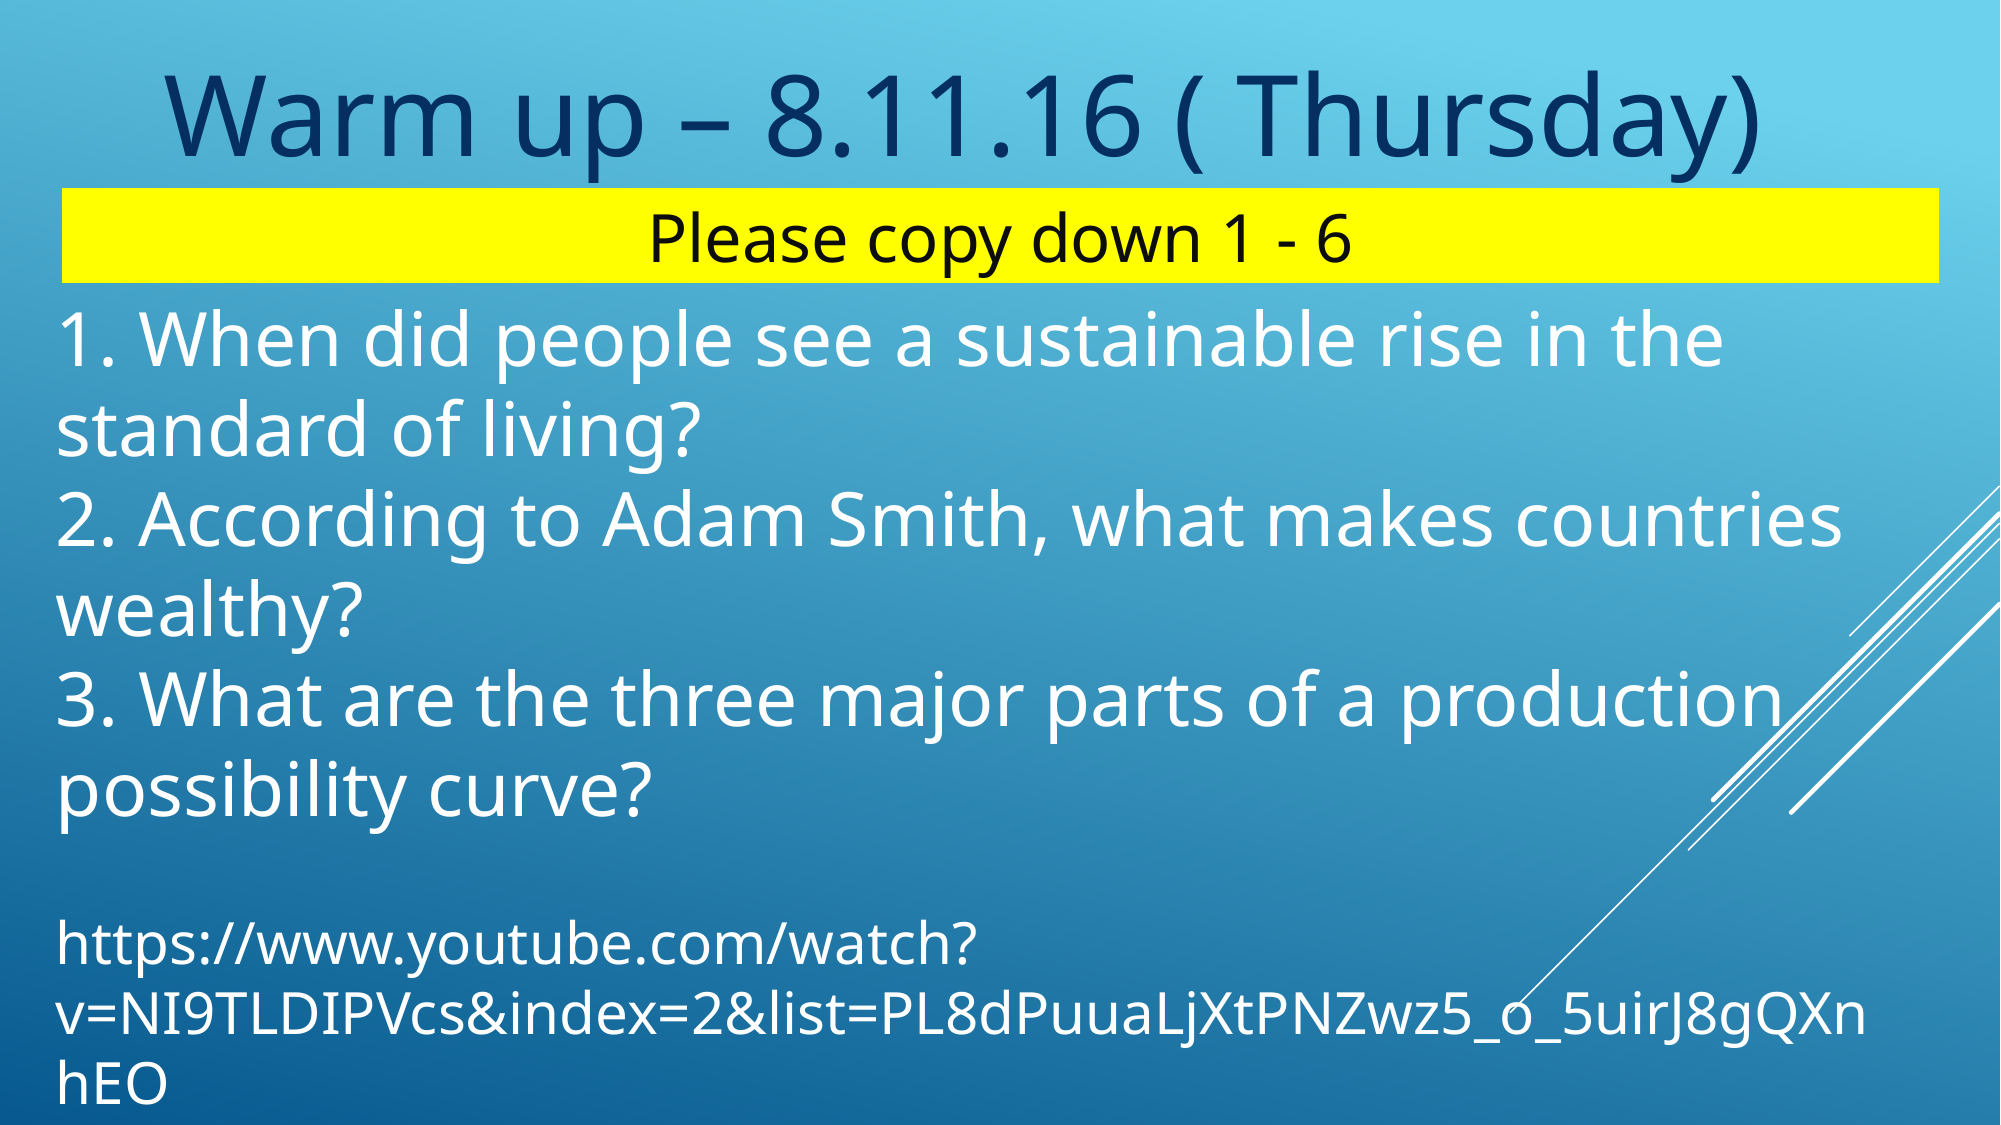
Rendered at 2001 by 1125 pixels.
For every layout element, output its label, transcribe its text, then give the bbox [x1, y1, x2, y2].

text_box Warm up – 8.11.16 ( Thursday) [148, 36, 1779, 187]
text_box 1. When did people see a sustainable rise in the standard of living? 2. According to Adam Smith, what makes countries wealthy? 3. What are the three major parts of a production possibility curve? https://www.youtube.com/watch?v=NI9TLDIPVcs&index=2&list=PL8dPuuaLjXtPNZwz5_o_5uirJ8gQXnhEO [41, 284, 1905, 1124]
text_box Please copy down 1 - 6 [62, 188, 1940, 283]
